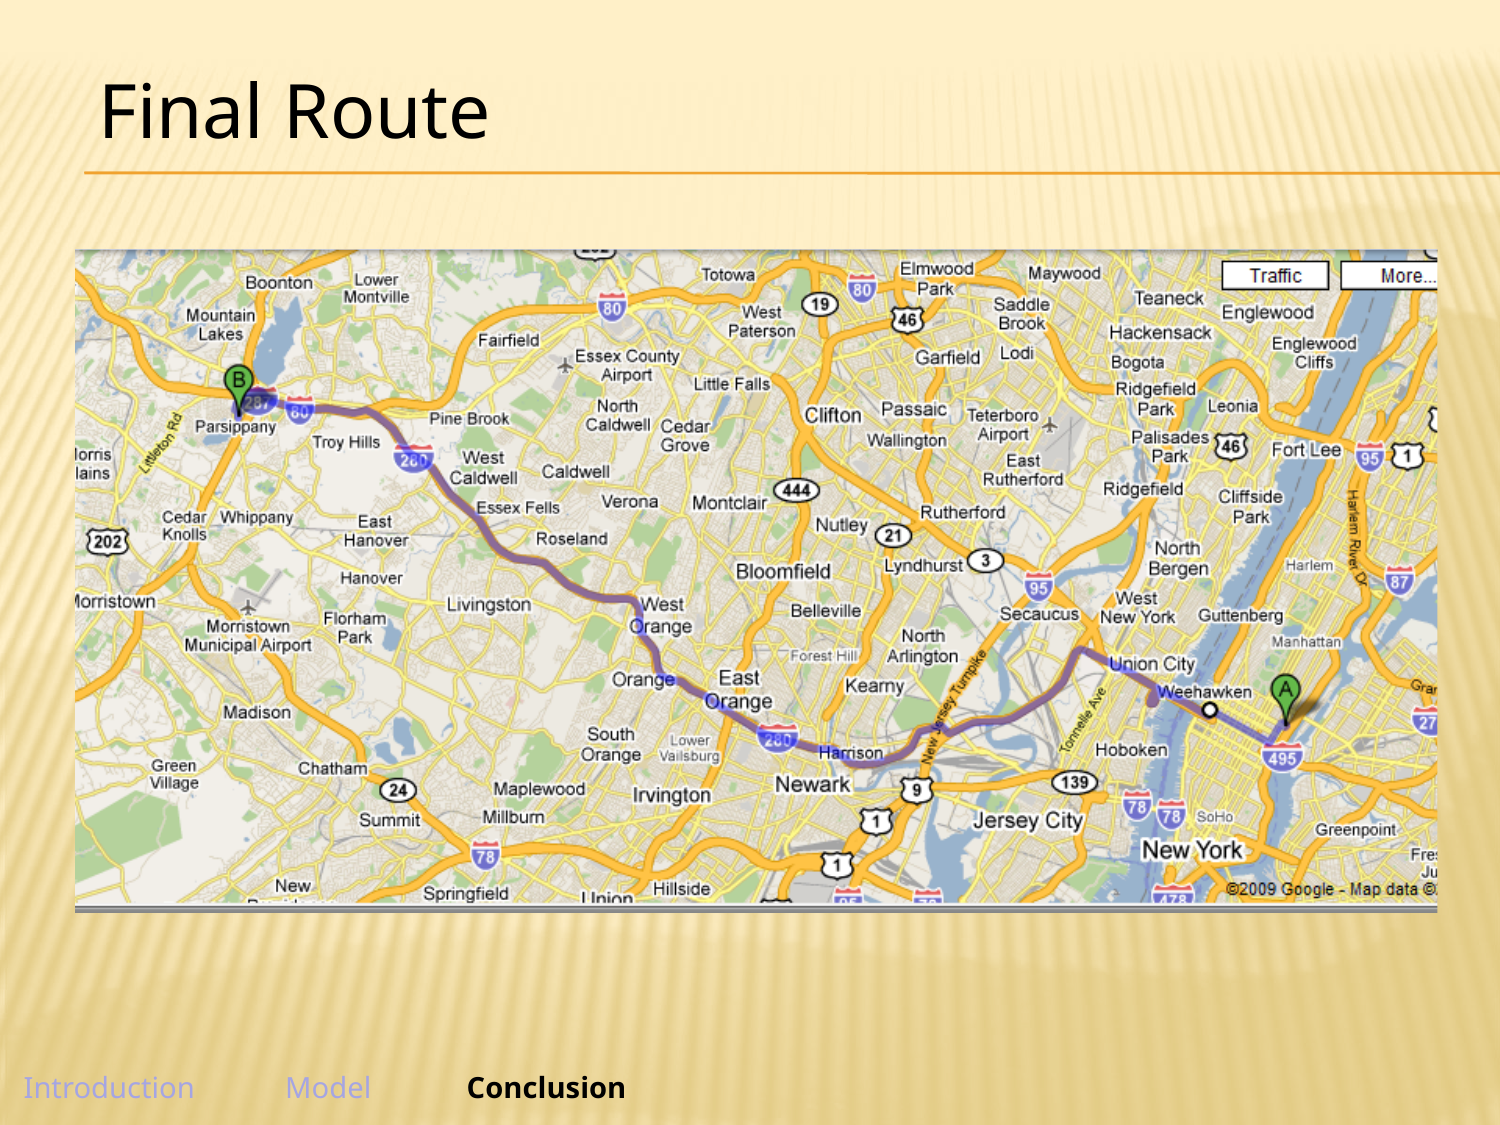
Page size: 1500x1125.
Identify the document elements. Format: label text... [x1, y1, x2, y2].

picture [74, 249, 1438, 913]
text_box Final Route [83, 56, 507, 162]
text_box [0, 1061, 657, 1113]
